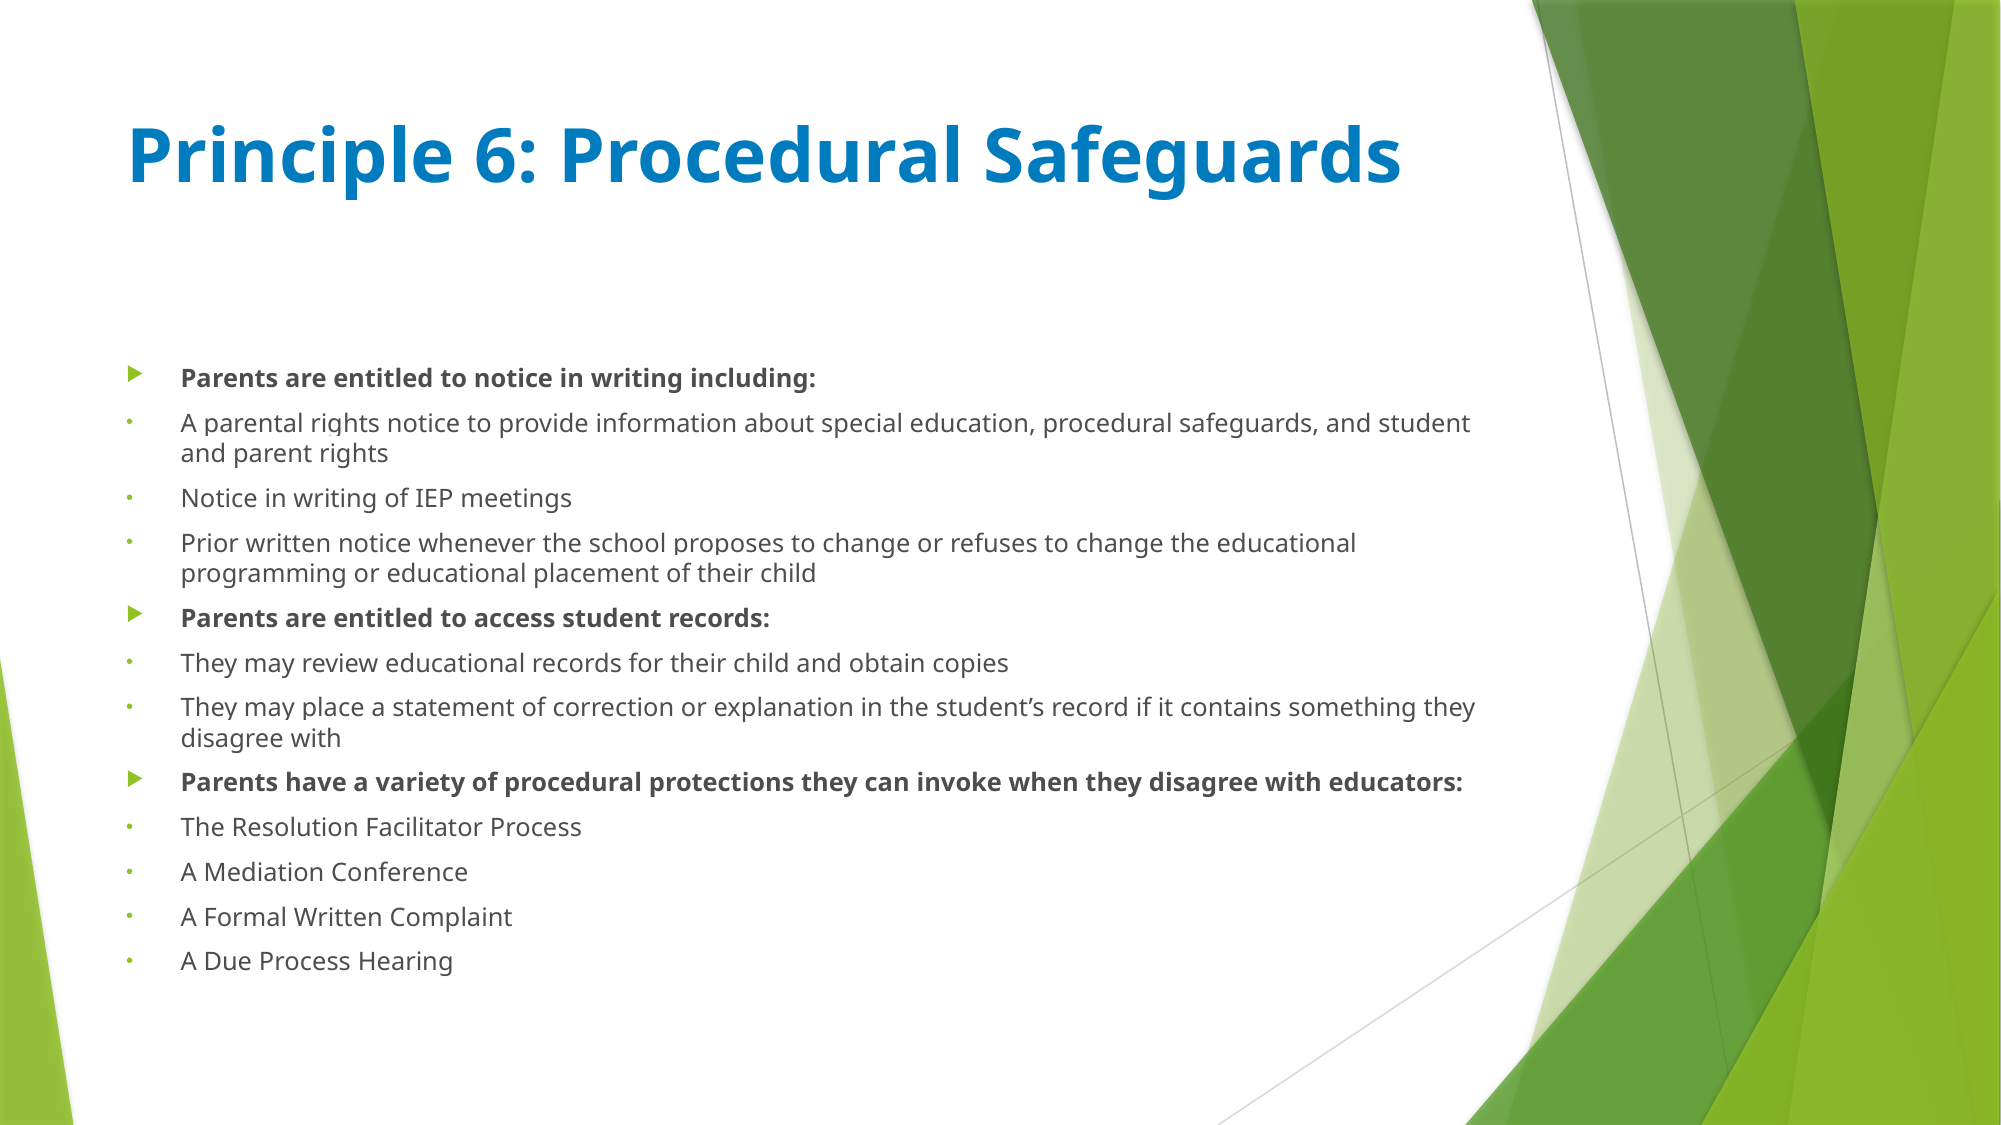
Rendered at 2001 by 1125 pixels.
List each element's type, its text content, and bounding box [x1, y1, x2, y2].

title Principle 6: Procedural Safeguards [111, 99, 1522, 317]
list Parents are entitled to notice in writing including: A parental rights notice to provide information about special education, procedural safeguards, and student and parent rights Notice in writing of IEP meetings Prior written notice whenever the school proposes to change or refuses to change the educational programming or educational placement of their child Parents are entitled to access student records: They may review educational records for their child and obtain copies They may place a statement of correction or explanation in the student’s record if it contains something they disagree with Parents have a variety of procedural protections they can invoke when they disagree with educators: The Resolution Facilitator Process A Mediation Conference A Formal Written Complaint A Due Process Hearing [111, 354, 1522, 992]
